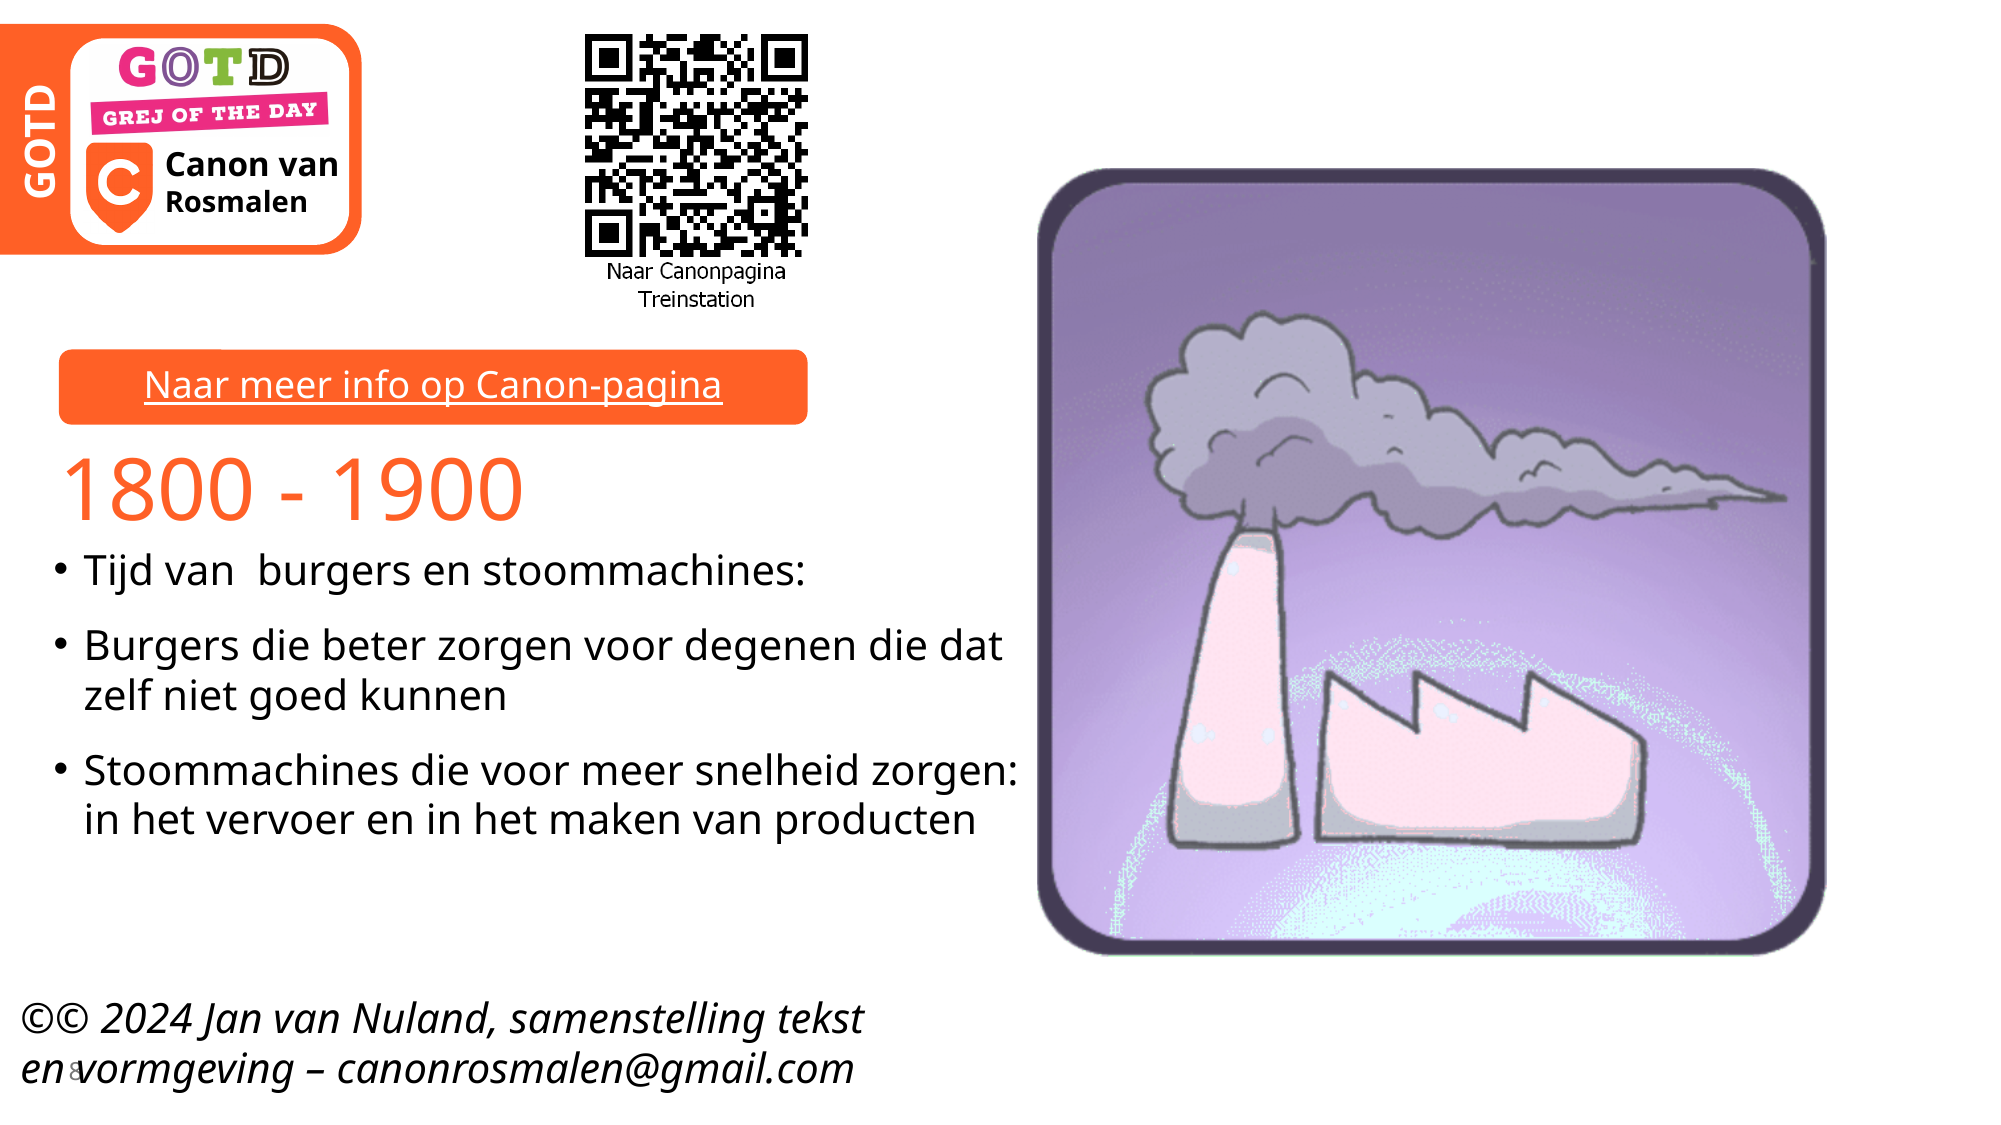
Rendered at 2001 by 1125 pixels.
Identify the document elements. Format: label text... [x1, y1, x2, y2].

text_box Naar meer info op Canon-pagina [57, 347, 810, 427]
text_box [0, 23, 363, 256]
text_box Tijd van burgers en stoommachines: Burgers die beter zorgen voor degenen die dat zelf niet goed kunnen Stoommachines die voor meer snelheid zorgen: in het vervoer en in het maken van producten [38, 535, 1036, 851]
picture [584, 33, 808, 314]
slide_number 8 [53, 1042, 504, 1103]
picture [1036, 167, 1827, 957]
text_box ©© 2024 Jan van Nuland, samenstelling tekst en vormgeving – canonrosmalen@gmail.com [5, 984, 905, 1100]
title 1800 - 1900 [44, 438, 808, 535]
